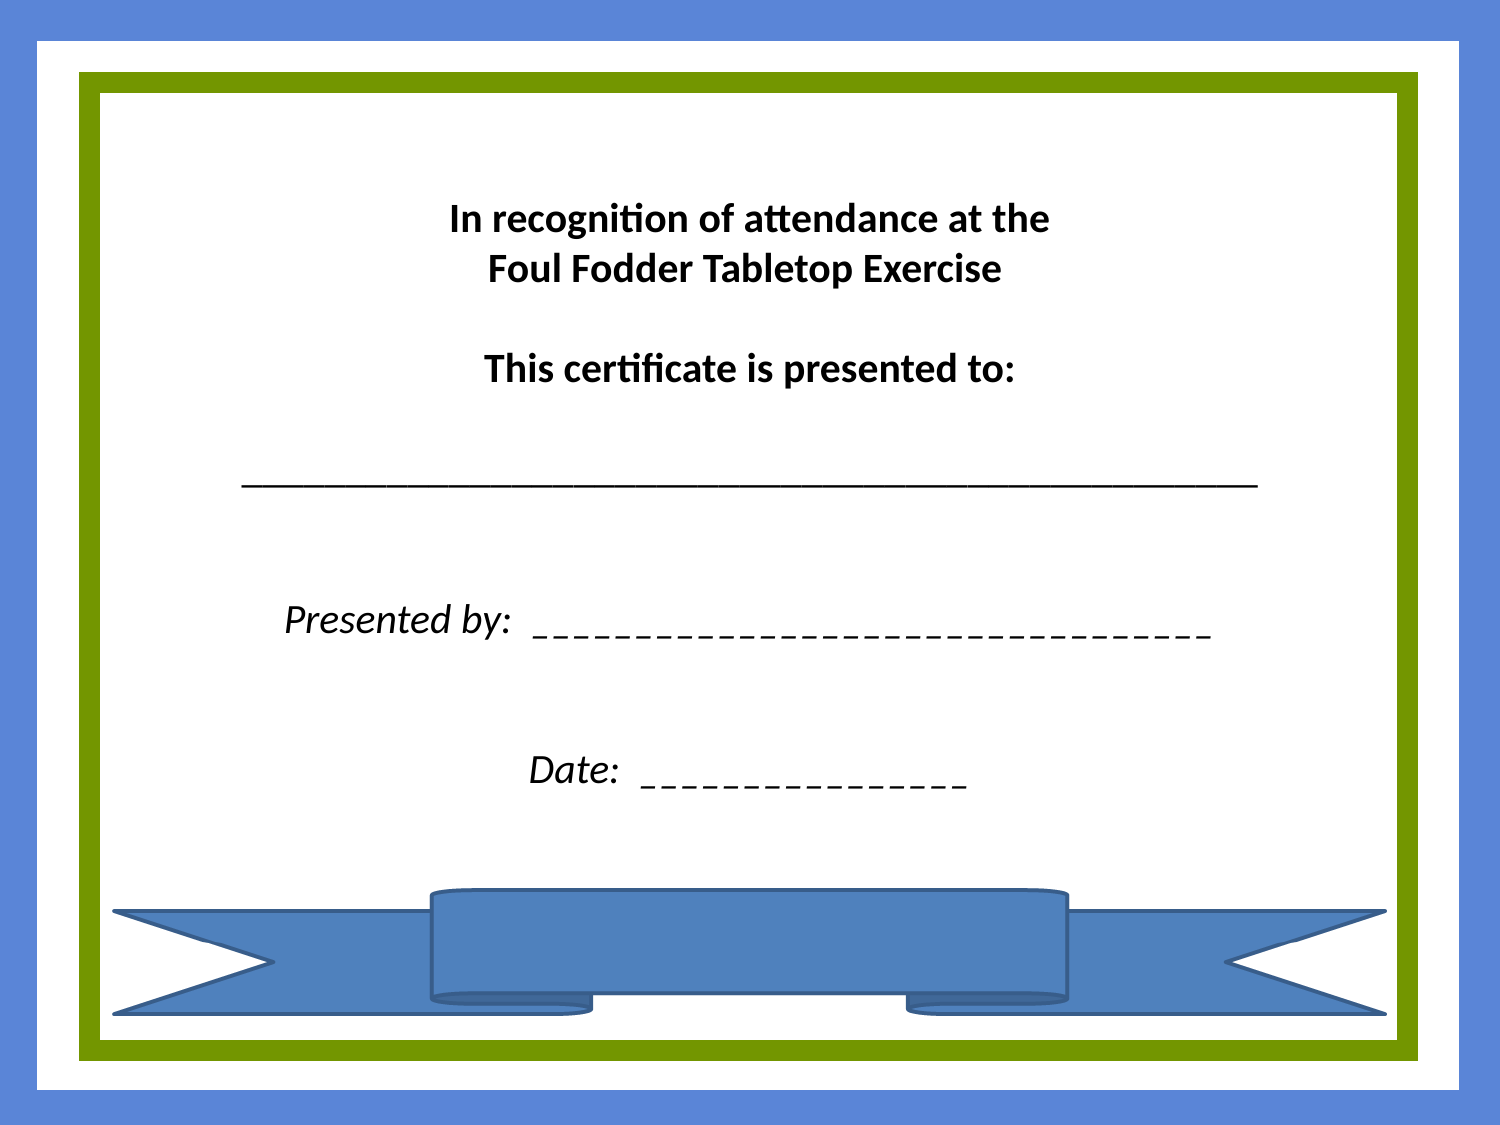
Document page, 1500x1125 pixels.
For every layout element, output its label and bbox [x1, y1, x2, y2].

list [0, 0, 1500, 1125]
